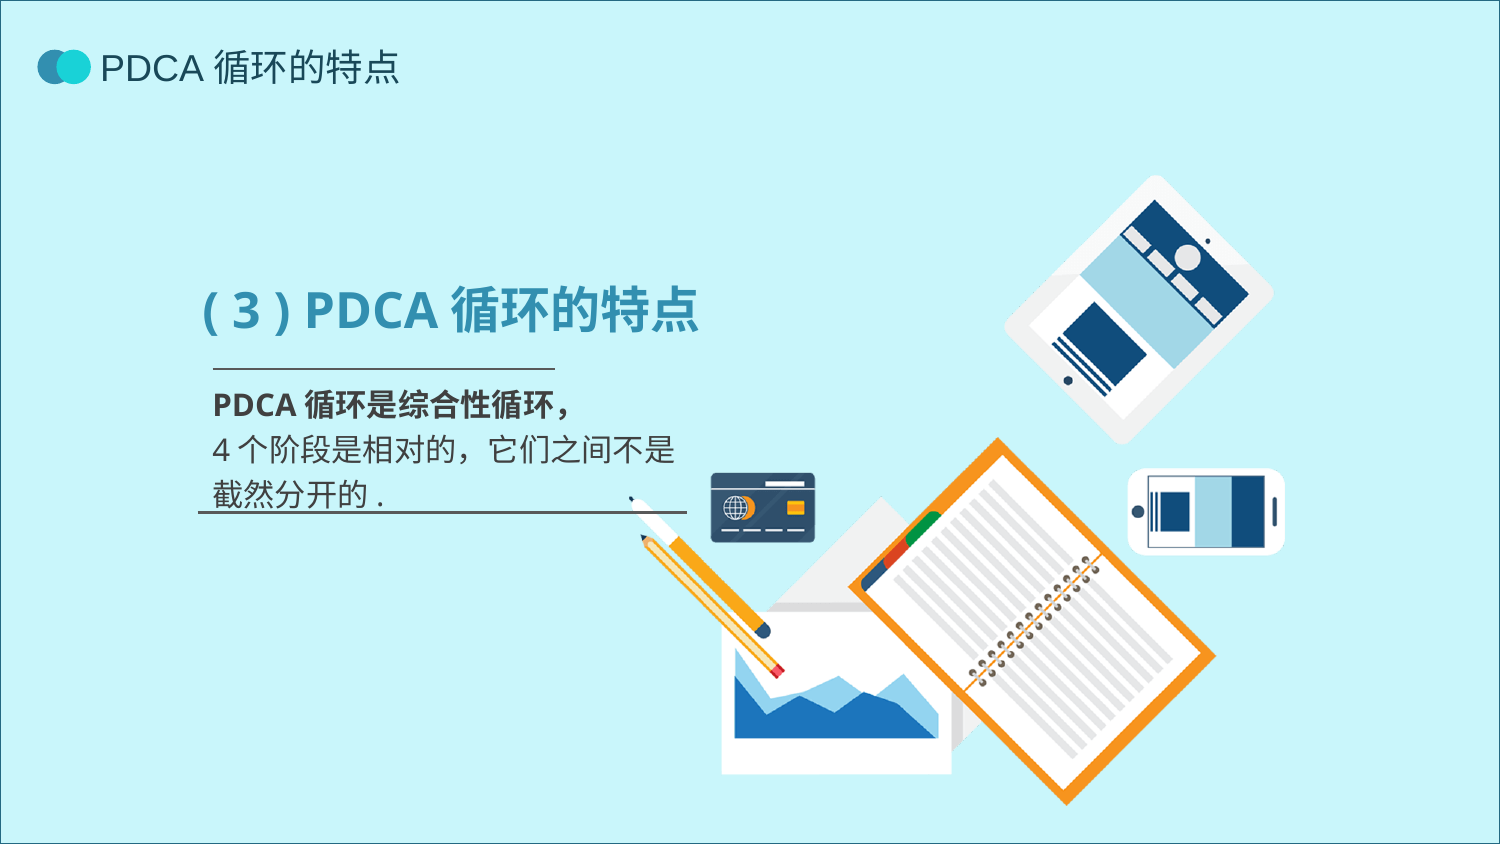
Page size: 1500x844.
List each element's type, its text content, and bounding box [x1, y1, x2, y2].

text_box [197, 369, 700, 522]
text_box ( 3 ) PDCA循环的特点 [187, 271, 599, 346]
picture [599, 134, 1313, 812]
